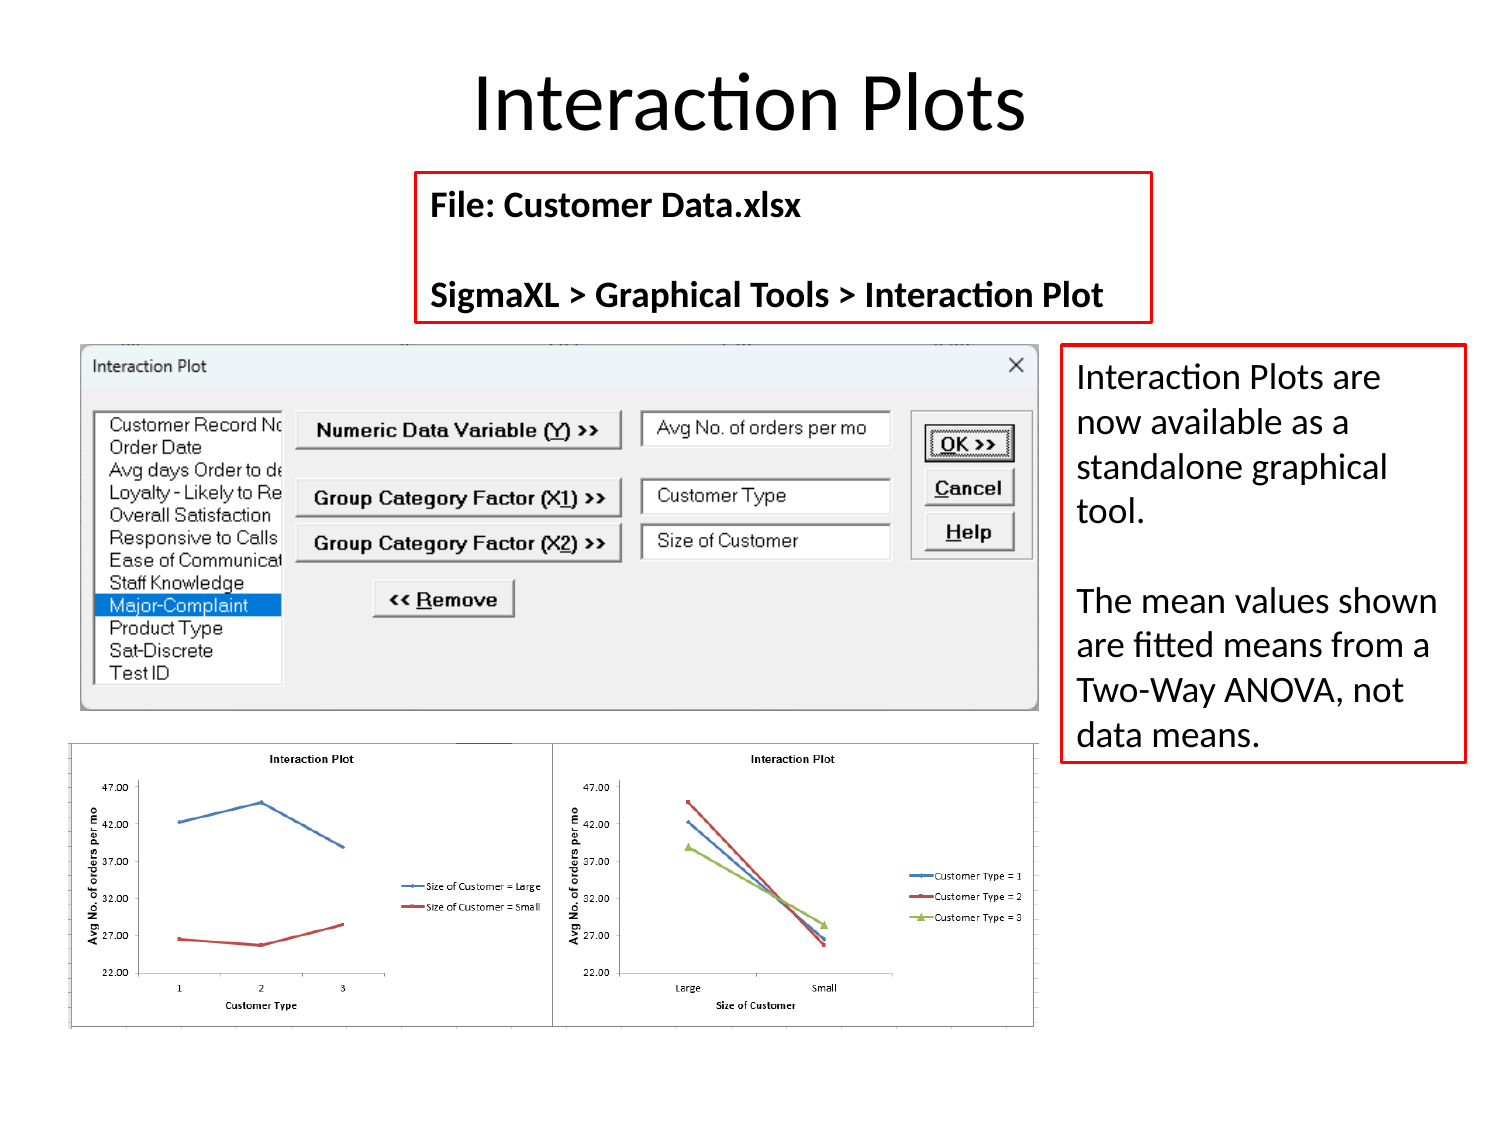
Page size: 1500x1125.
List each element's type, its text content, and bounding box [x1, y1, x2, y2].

title Interaction Plots [0, 39, 1500, 153]
picture [67, 743, 1039, 1029]
picture [79, 343, 1039, 711]
text_box File: Customer Data.xlsx SigmaXL > Graphical Tools > Interaction Plot [415, 172, 1152, 323]
text_box Interaction Plots are now available as a standalone graphical tool. The mean values shown are fitted means from a Two-Way ANOVA, not data means. [1061, 345, 1466, 763]
